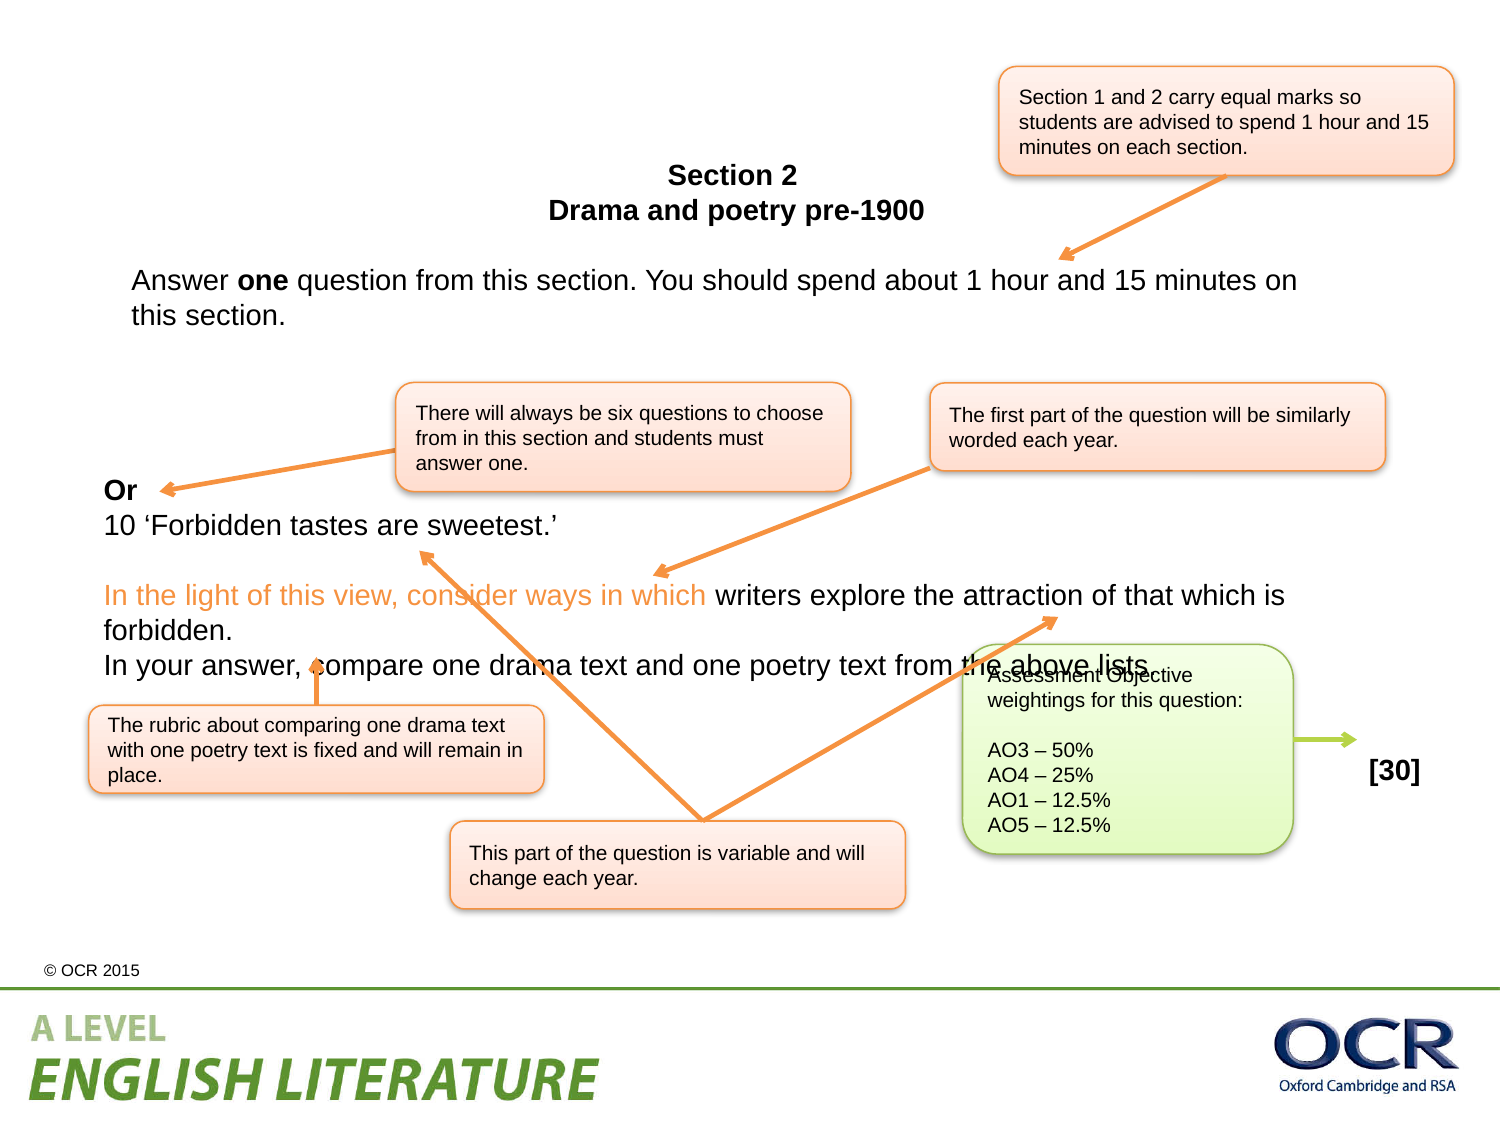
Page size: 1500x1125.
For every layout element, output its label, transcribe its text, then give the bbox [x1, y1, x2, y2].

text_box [652, 467, 931, 576]
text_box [159, 449, 396, 492]
text_box Or 10 ‘Forbidden tastes are sweetest.’ In the light of this view, consider ways in which writers explore the attraction of that which is forbidden. In your answer, compare one drama text and one poetry text from the above lists. [30] [709, 463, 1436, 794]
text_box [1058, 175, 1227, 260]
text_box Or 10 ‘Forbidden tastes are sweetest.’ In the light of this view, consider ways in which writers explore the attraction of that which is forbidden. In your answer, compare one drama text and one poetry text from the above lists. [30] [88, 463, 925, 709]
text_box The rubric about comparing one drama text with one poetry text is fixed and will remain in place. [87, 704, 413, 794]
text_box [709, 616, 1059, 822]
text_box This part of the question is variable and will change each year. [449, 830, 907, 910]
text_box There will always be six questions to choose from in this section and students must answer one. [394, 381, 852, 463]
picture [0, 987, 1500, 1124]
text_box Section 2 Drama and poetry pre-1900 Answer one question from this section. You should spend about 1 hour and 15 minutes on this section. [116, 149, 1357, 339]
text_box Section 1 and 2 carry equal marks so students are advised to spend 1 hour and 15 minutes on each section. [998, 65, 1455, 177]
text_box Assessment Objective weightings for this question: AO3 – 50% AO4 – 25% AO1 – 12.5% AO5 – 12.5% [963, 794, 1295, 855]
text_box The first part of the question will be similarly worded each year. [929, 382, 1387, 472]
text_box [418, 550, 703, 822]
